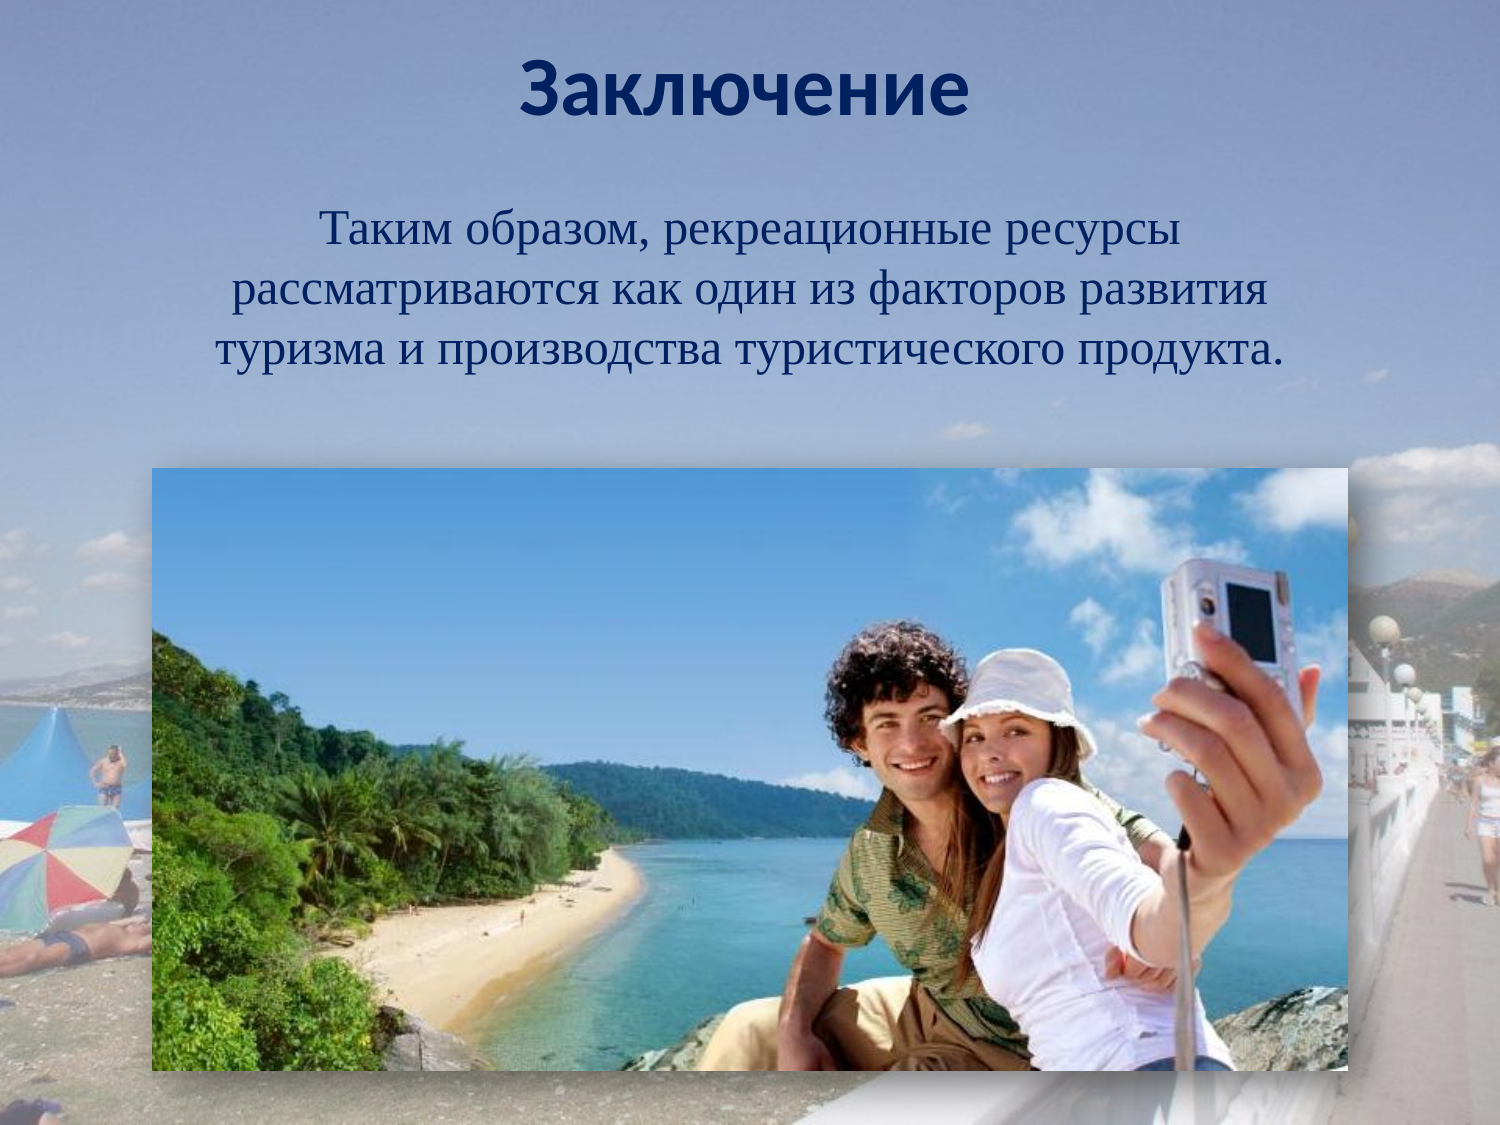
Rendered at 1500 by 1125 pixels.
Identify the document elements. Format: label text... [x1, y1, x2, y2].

picture [152, 468, 1348, 1071]
text_box Таким образом, рекреационные ресурсы рассматриваются как один из факторов развития туризма и производства туристического продукта. [168, 187, 1332, 383]
title Заключение [70, 23, 1421, 141]
